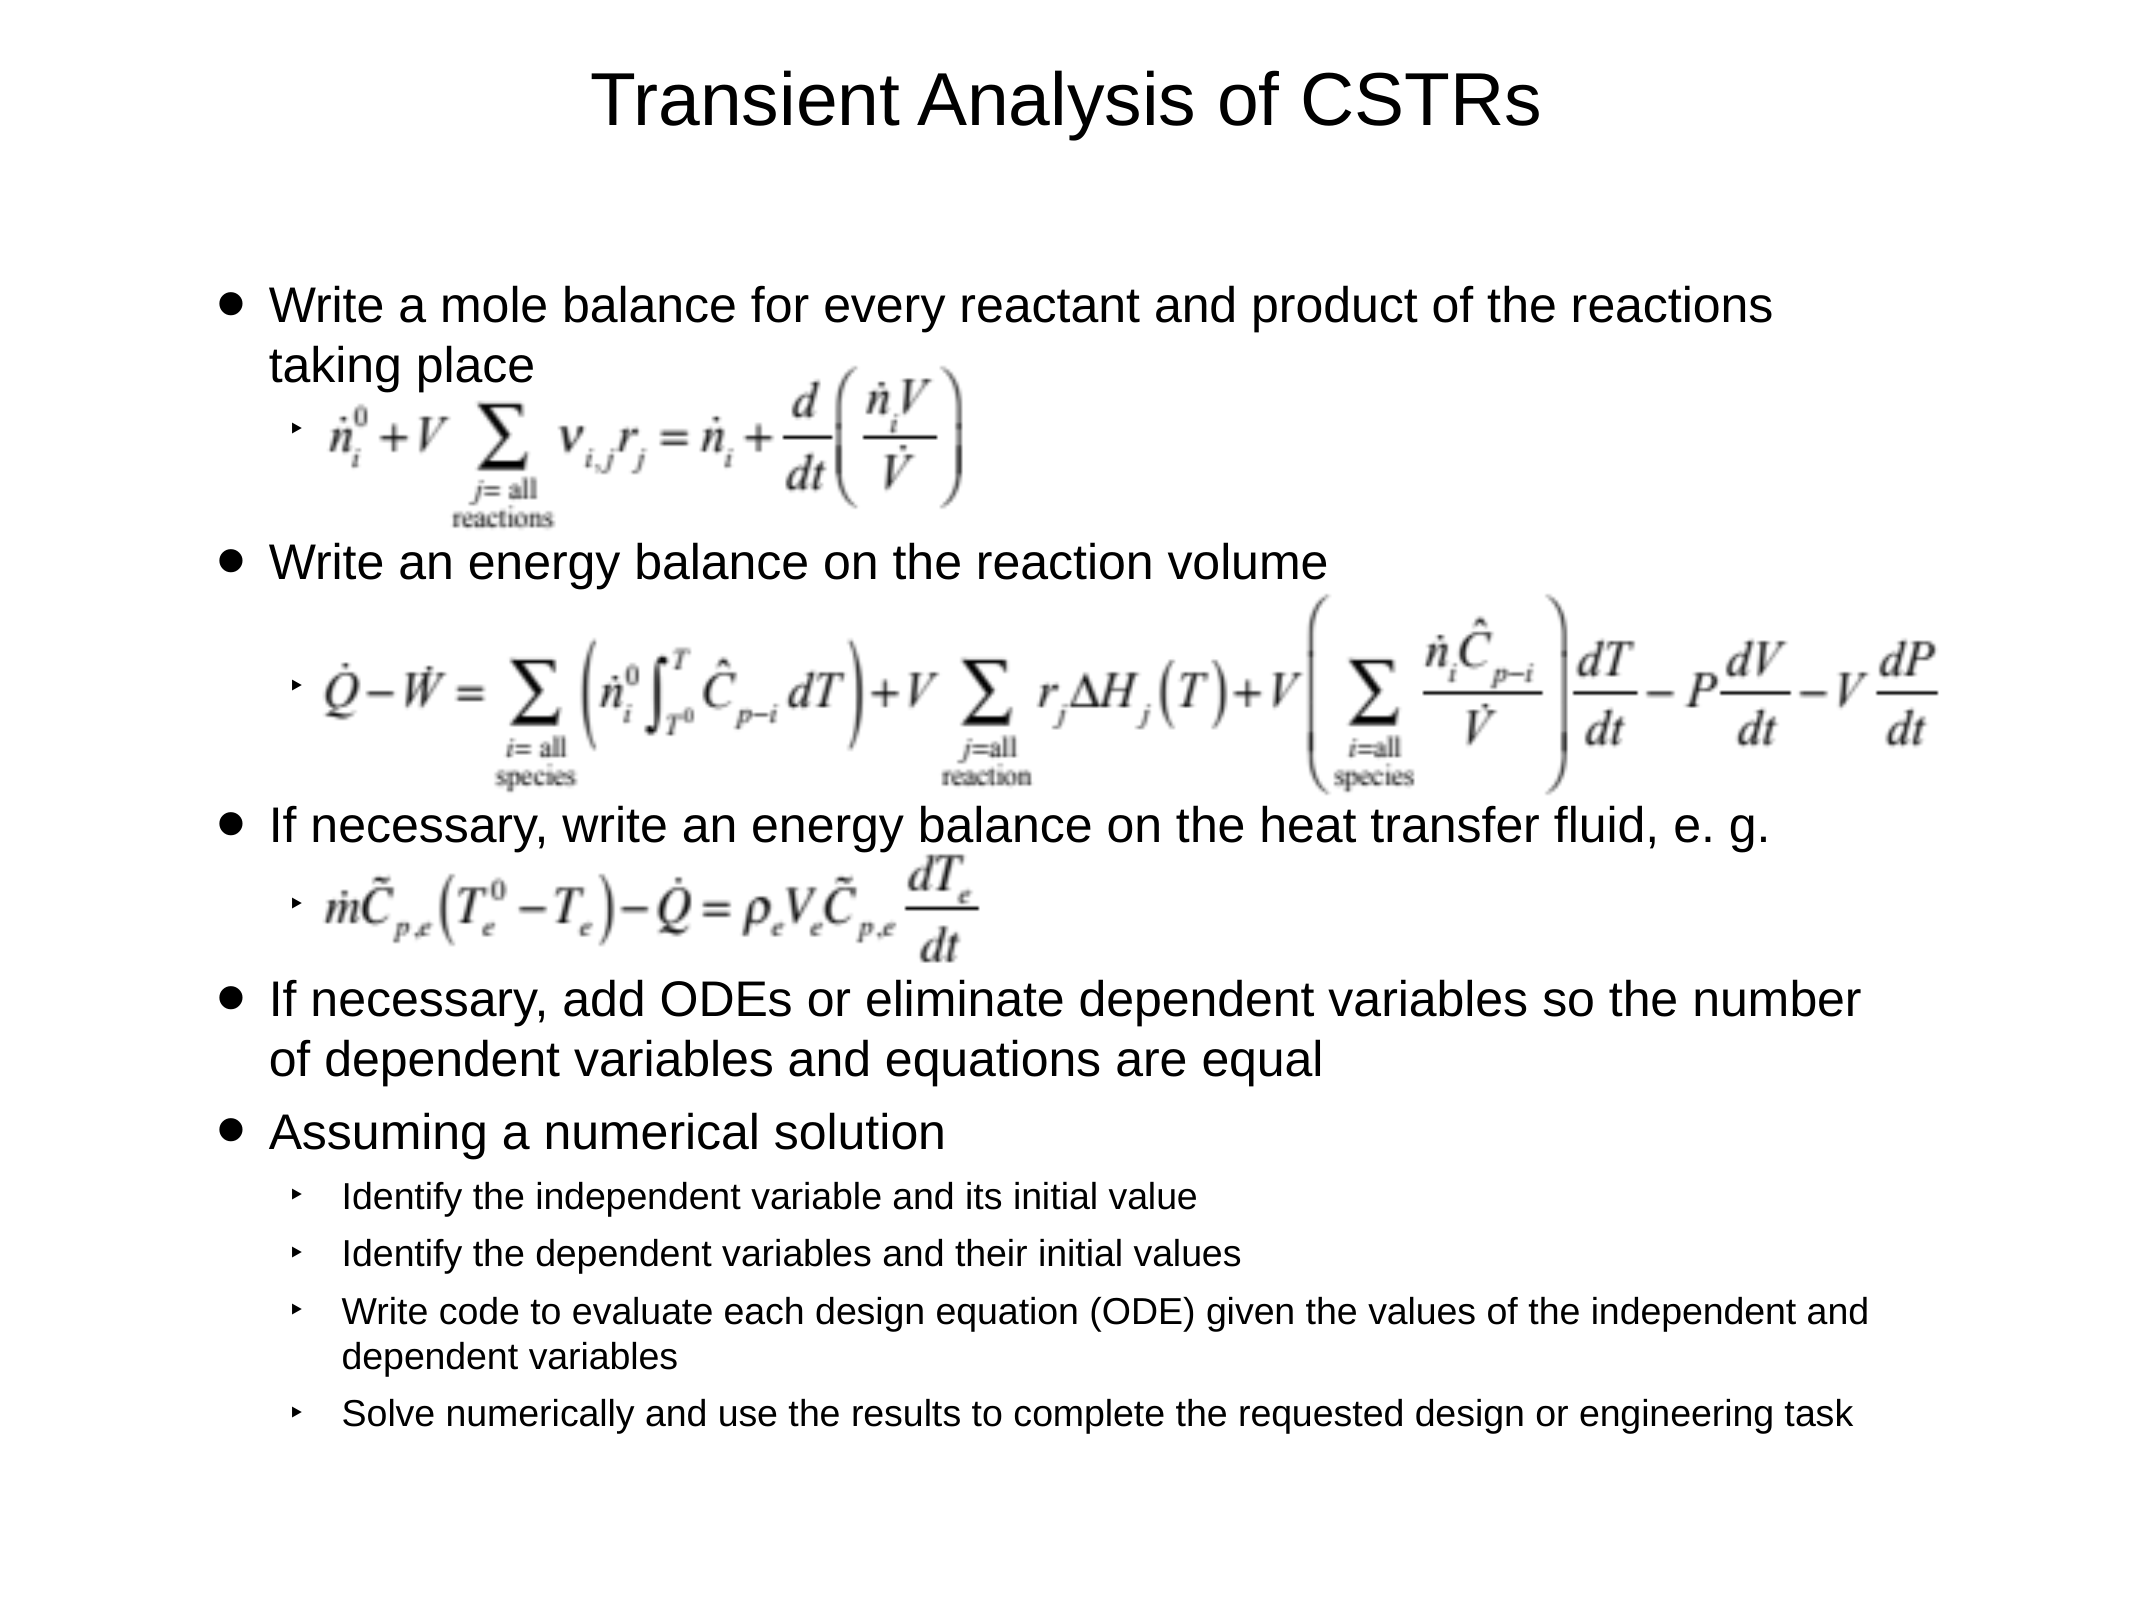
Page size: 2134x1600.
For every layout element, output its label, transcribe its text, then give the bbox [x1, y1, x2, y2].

list Write a mole balance for every reactant and product of the reactions taking place Write an energy balance on the reaction volume If necessary, write an energy balance on the heat transfer fluid, e. g. If necessary, add ODEs or eliminate dependent variables so the number of dependent variables and equations are equal Assuming a numerical solution Identify the independent variable and its initial value Identify the dependent variables and their initial values Write code to evaluate each design equation (ODE) given the values of the independent and dependent variables Solve numerically and use the results to complete the requested design or engineering task [208, 264, 1925, 1463]
picture [322, 358, 966, 538]
title Transient Analysis of CSTRs [208, 41, 1925, 250]
picture [318, 843, 986, 970]
picture [318, 583, 1942, 799]
